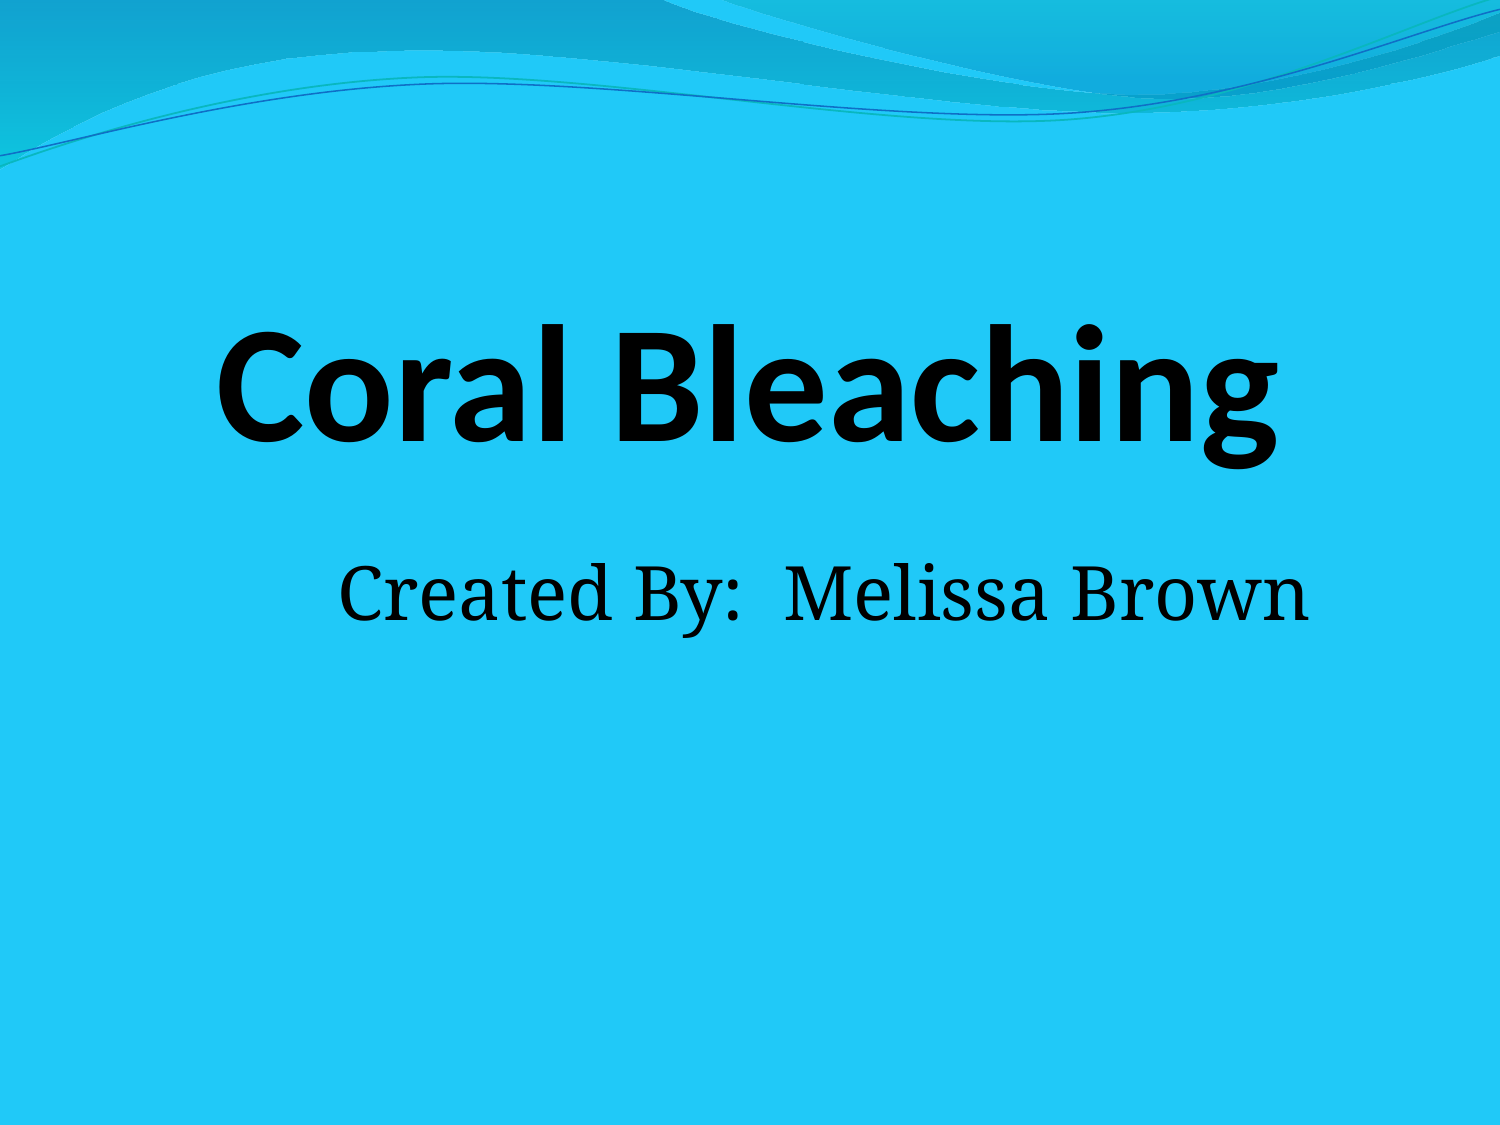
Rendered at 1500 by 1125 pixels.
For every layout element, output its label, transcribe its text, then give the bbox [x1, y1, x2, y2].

title Coral Bleaching [0, 174, 1500, 475]
subtitle Created By: Melissa Brown [337, 537, 1500, 825]
